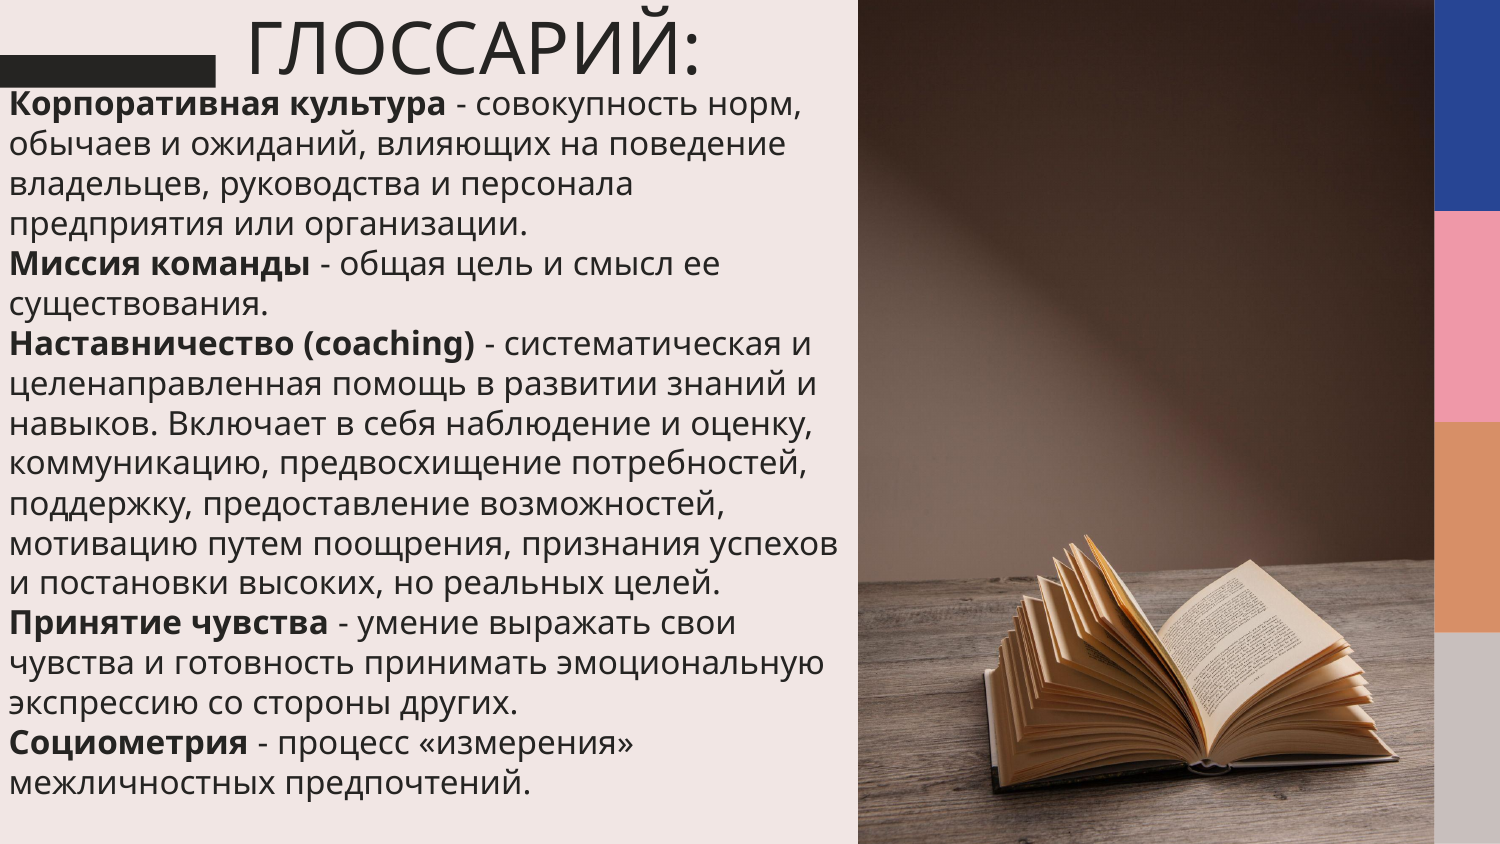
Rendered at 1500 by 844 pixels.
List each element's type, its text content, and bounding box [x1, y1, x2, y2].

list Корпоративная культура - совокупность норм, обычаев и ожиданий, влияющих на поведение владельцев, руководства и персонала предприятия или организации. Миссия команды - общая цель и смысл ее существования. Наставничество (coaching) - систематическая и целенаправленная помощь в развитии знаний и навыков. Включает в себя наблюдение и оценку, коммуникацию, предвосхищение потребностей, поддержку, предоставление возможностей, мотивацию путем поощрения, признания успехов и постановки высоких, но реальных целей. Принятие чувства - умение выражать свои чувства и готовность принимать эмоциональную экспрессию со стороны других. Социометрия - процесс «измерения» межличностных предпочтений. [0, 67, 852, 346]
title ГЛОССАРИЙ: [230, 0, 855, 67]
picture [857, 0, 1435, 844]
